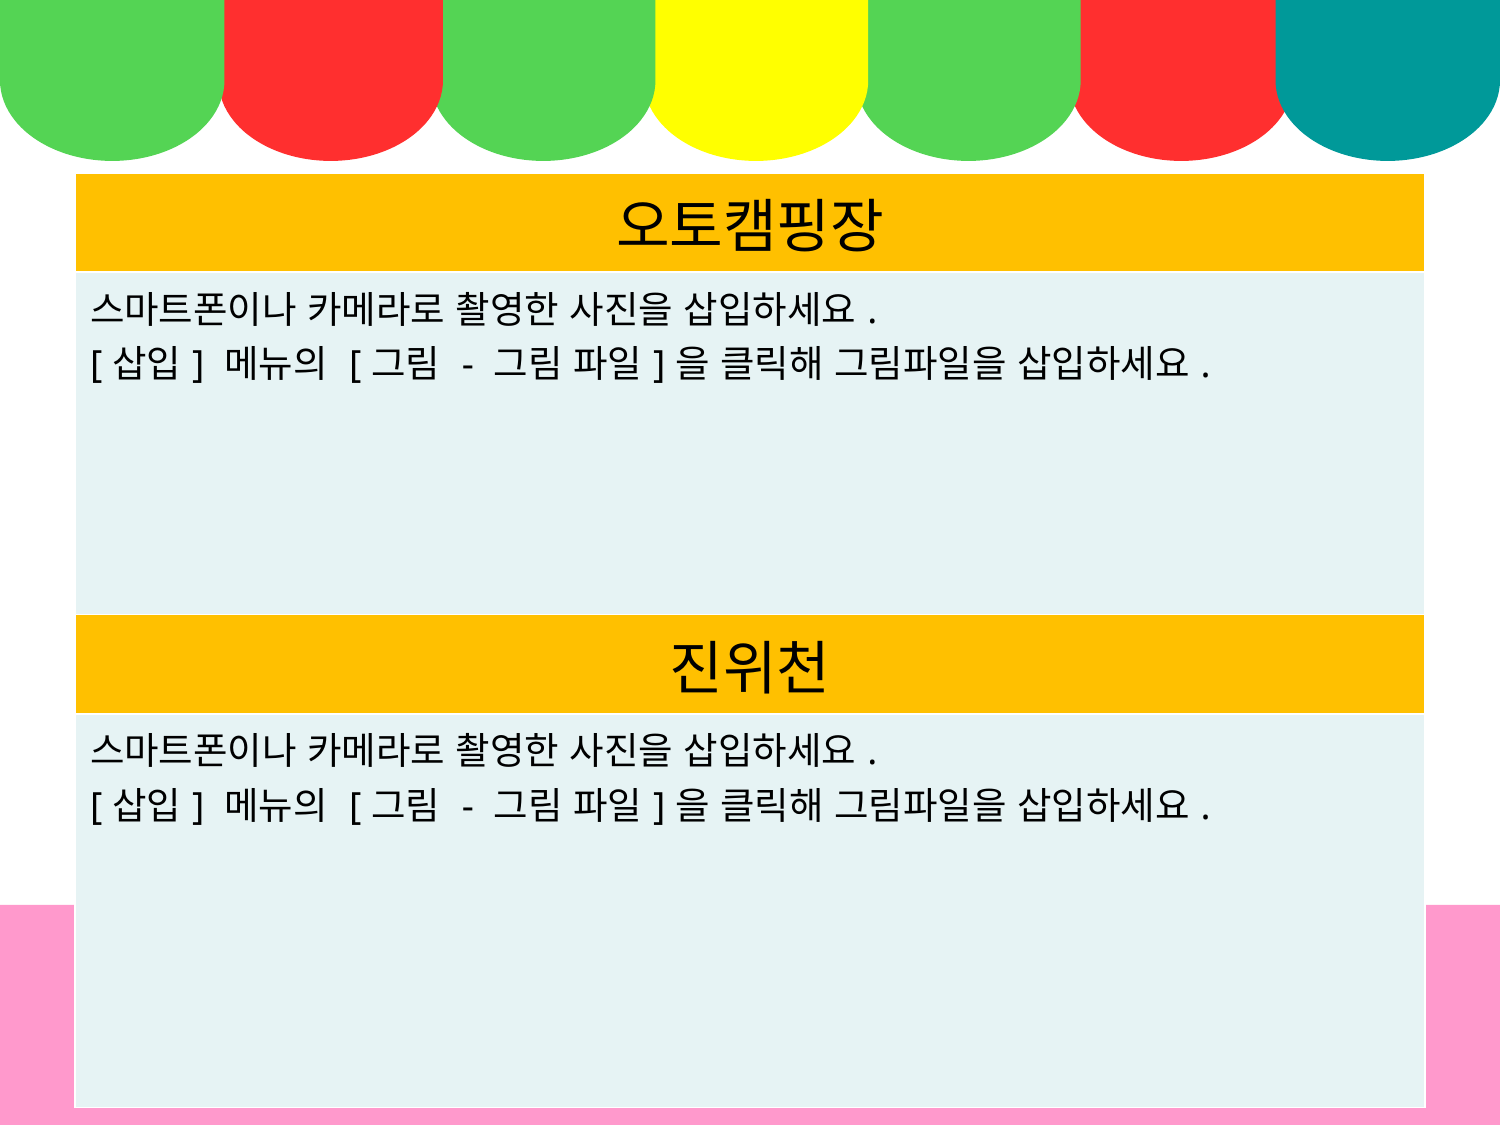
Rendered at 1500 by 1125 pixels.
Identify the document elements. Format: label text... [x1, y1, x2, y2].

table_cell 스마트폰이나 카메라로 촬영한 사진을 삽입하세요. [삽입] 메뉴의 [그림 - 그림 파일]을 클릭해 그림파일을 삽입하세요. [76, 715, 1424, 1107]
table_cell 진위천 [76, 615, 1424, 713]
table_cell 스마트폰이나 카메라로 촬영한 사진을 삽입하세요. [삽입] 메뉴의 [그림 - 그림 파일]을 클릭해 그림파일을 삽입하세요. [76, 273, 1424, 614]
table_header 오토캠핑장 [76, 174, 1424, 271]
